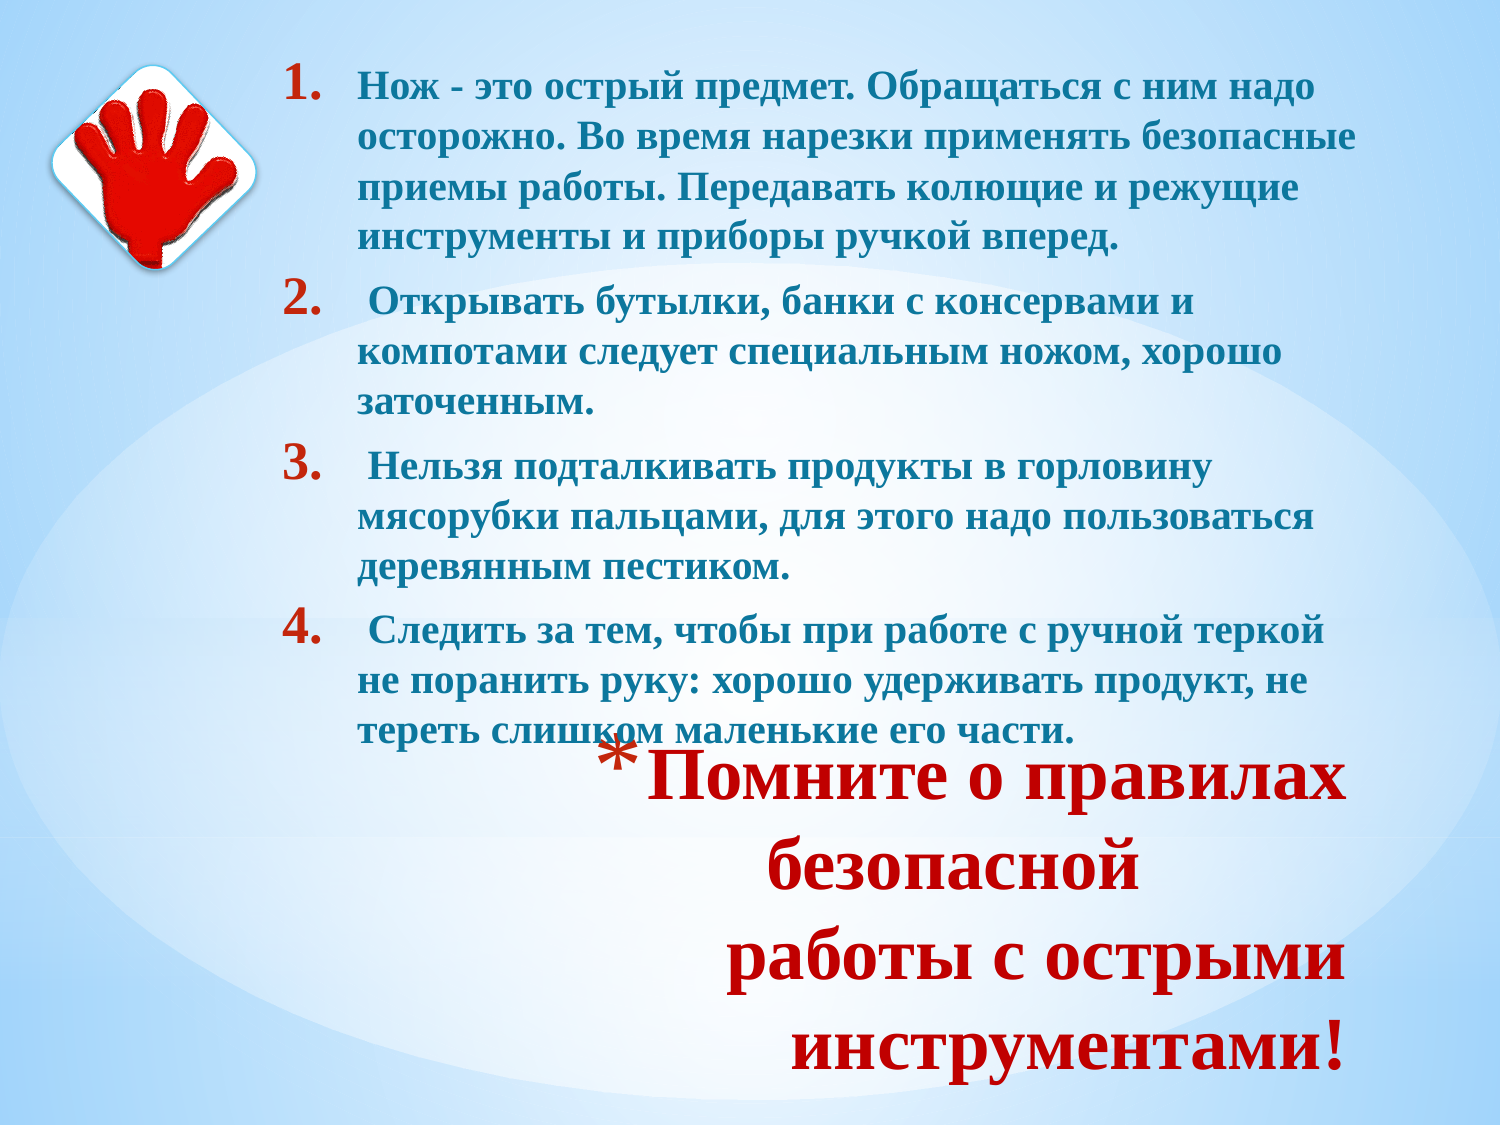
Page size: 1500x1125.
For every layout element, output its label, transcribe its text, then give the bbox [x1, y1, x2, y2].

picture [53, 67, 255, 268]
list Нож - это острый предмет. Обращаться с ним надо осторожно. Во время нарезки применять безопасные приемы работы. Передавать колющие и режущие инструменты и приборы ручкой вперед. Открывать бутылки, банки с консервами и компотами следует специальным ножом, хорошо заточенным. Нельзя подталкивать продукты в горловину мясорубки пальцами, для этого надо пользоваться деревянным пестиком. Следить за тем, чтобы при работе с ручной теркой не поранить руку: хорошо удерживать продукт, не тереть слишком маленькие его части. [266, 50, 1376, 1024]
